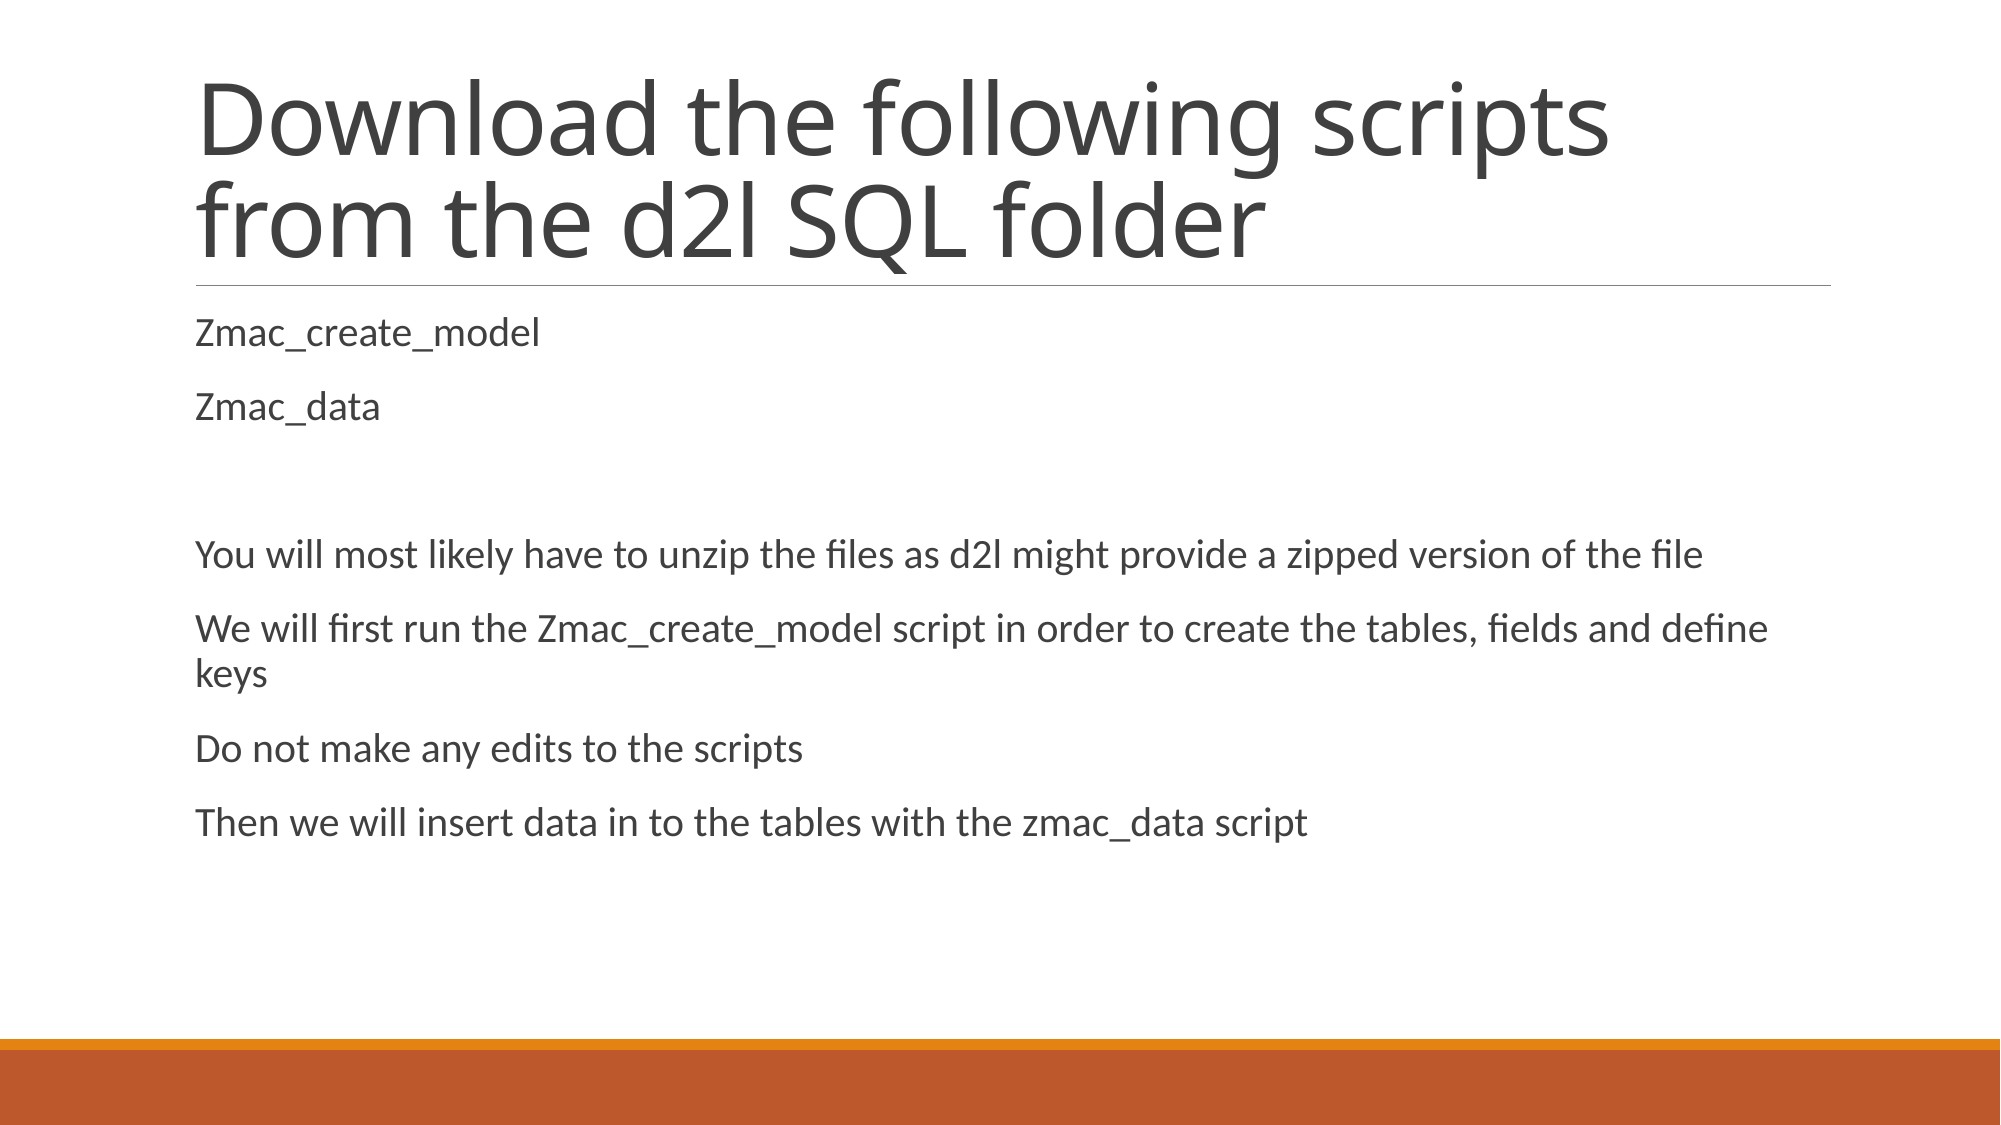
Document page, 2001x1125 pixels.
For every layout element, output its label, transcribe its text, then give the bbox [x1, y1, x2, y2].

list Zmac_create_model Zmac_data You will most likely have to unzip the files as d2l might provide a zipped version of the file We will first run the Zmac_create_model script in order to create the tables, fields and define keys Do not make any edits to the scripts Then we will insert data in to the tables with the zmac_data script [180, 302, 1830, 963]
title Download the following scripts from the d2l SQL folder [180, 47, 1830, 285]
